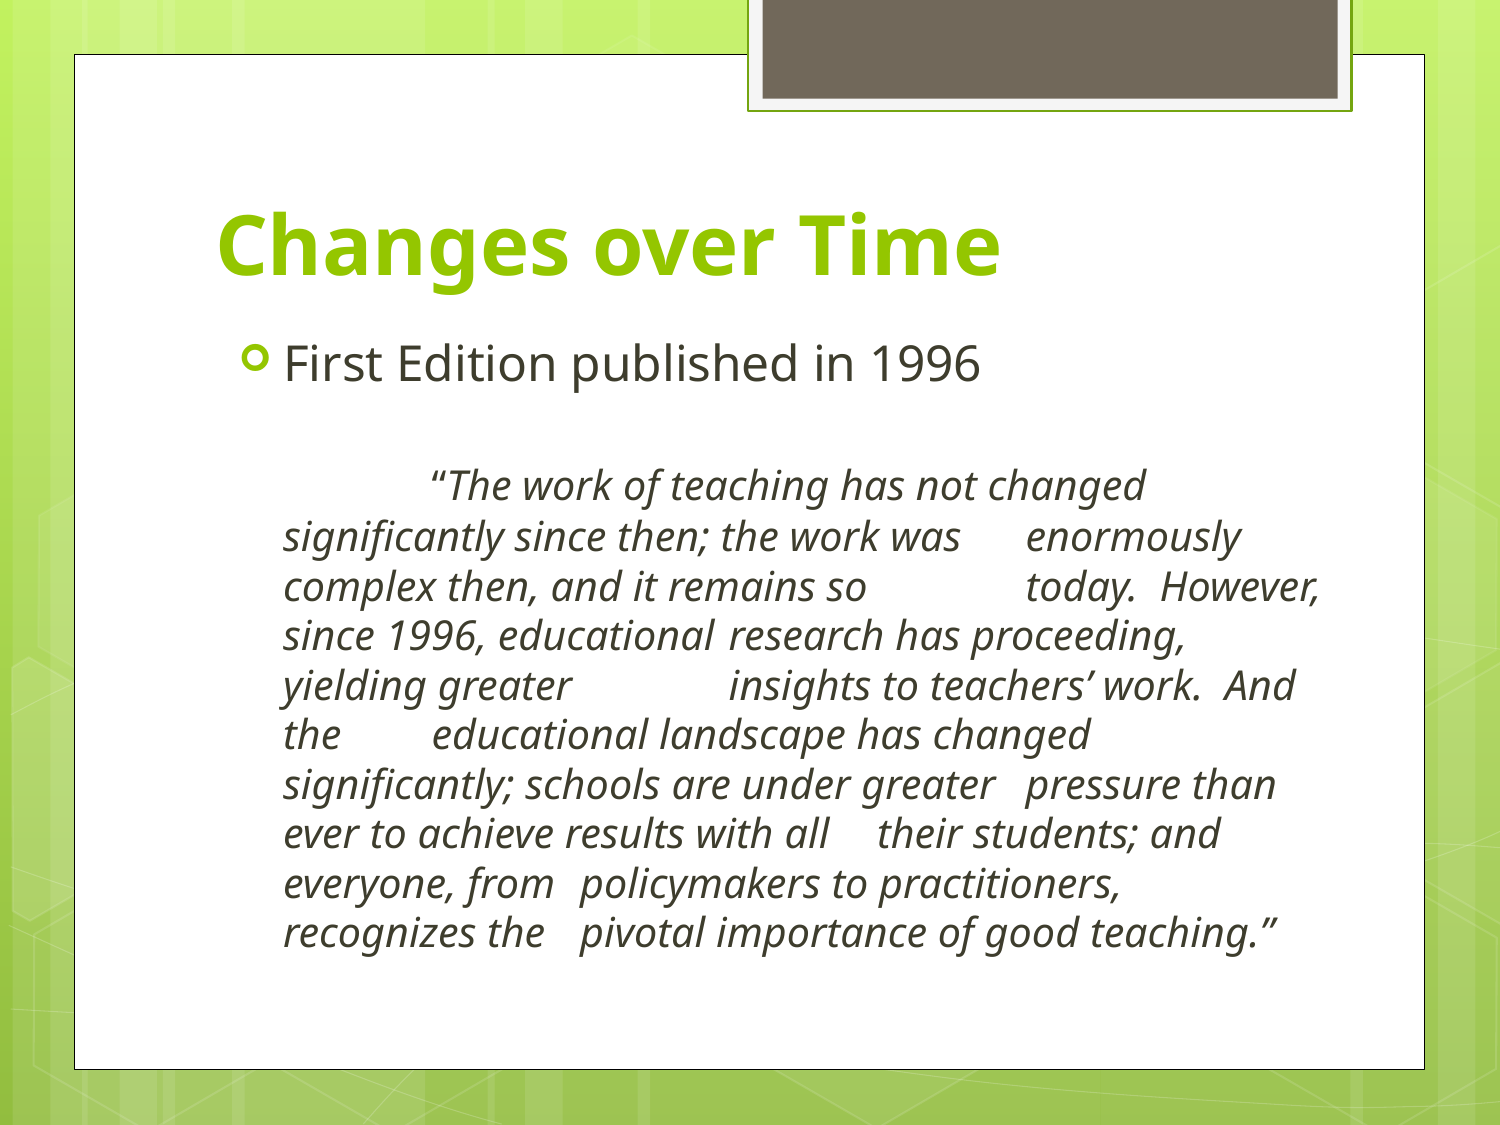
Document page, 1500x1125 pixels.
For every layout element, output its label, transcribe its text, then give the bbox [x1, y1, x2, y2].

title Changes over Time [200, 112, 1353, 300]
list First Edition published in 1996 “The work of teaching has not changed significantly since then; the work was enormously complex then, and it remains so today. However, since 1996, educational research has proceeding, yielding greater insights to teachers’ work. And the educational landscape has changed significantly; schools are under greater pressure than ever to achieve results with all their students; and everyone, from policymakers to practitioners, recognizes the pivotal importance of good teaching.” [212, 324, 1338, 1013]
